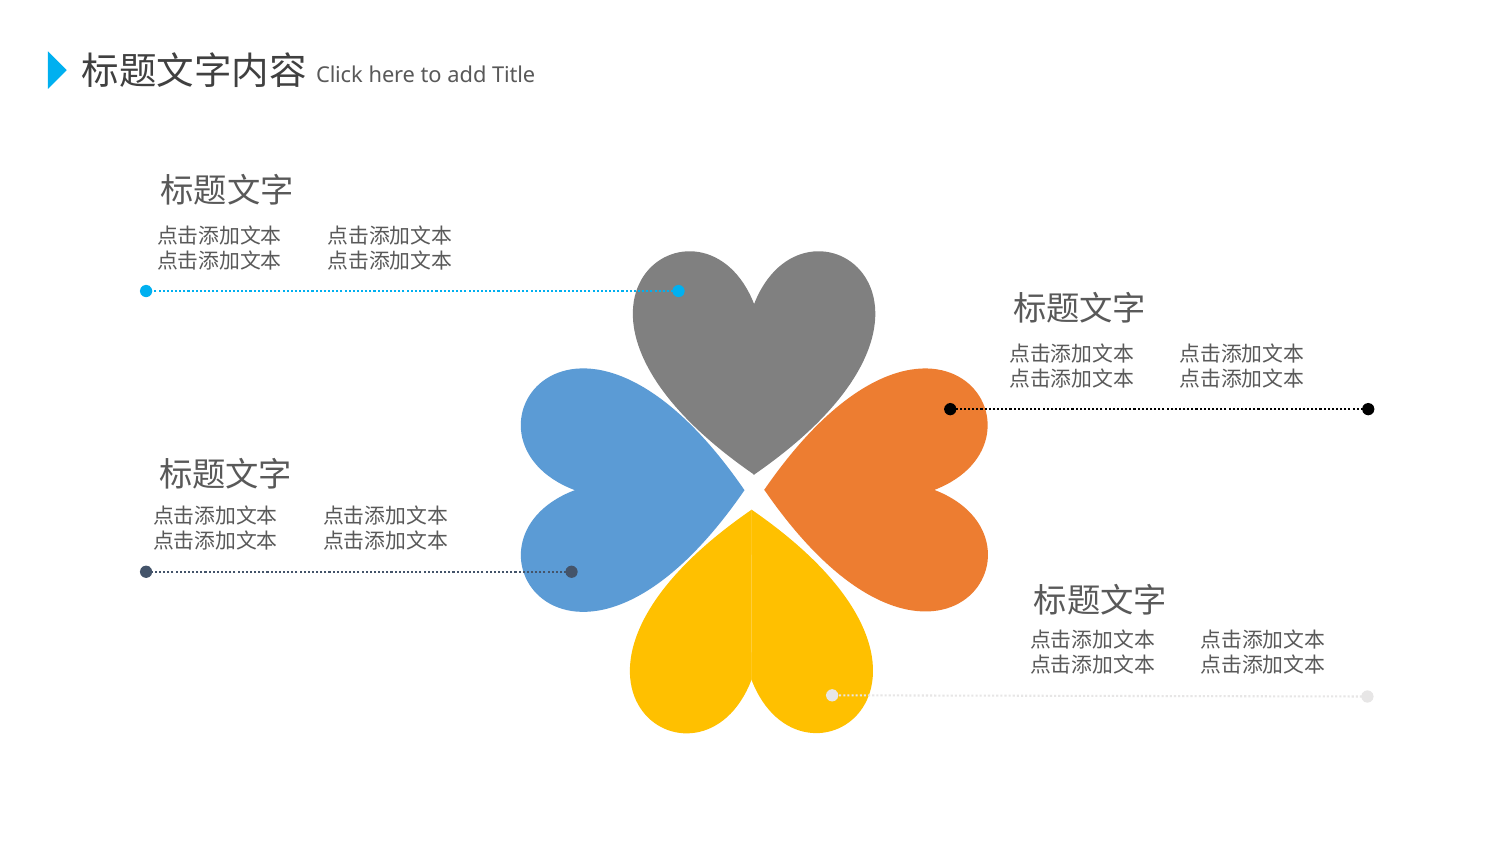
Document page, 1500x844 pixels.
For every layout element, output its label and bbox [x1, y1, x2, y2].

text_box [950, 280, 1369, 410]
text_box [571, 317, 694, 663]
text_box [629, 509, 873, 734]
text_box [142, 161, 679, 291]
text_box [832, 571, 1374, 697]
text_box [632, 251, 876, 475]
text_box [48, 39, 558, 101]
text_box [814, 317, 938, 571]
text_box [138, 445, 572, 572]
